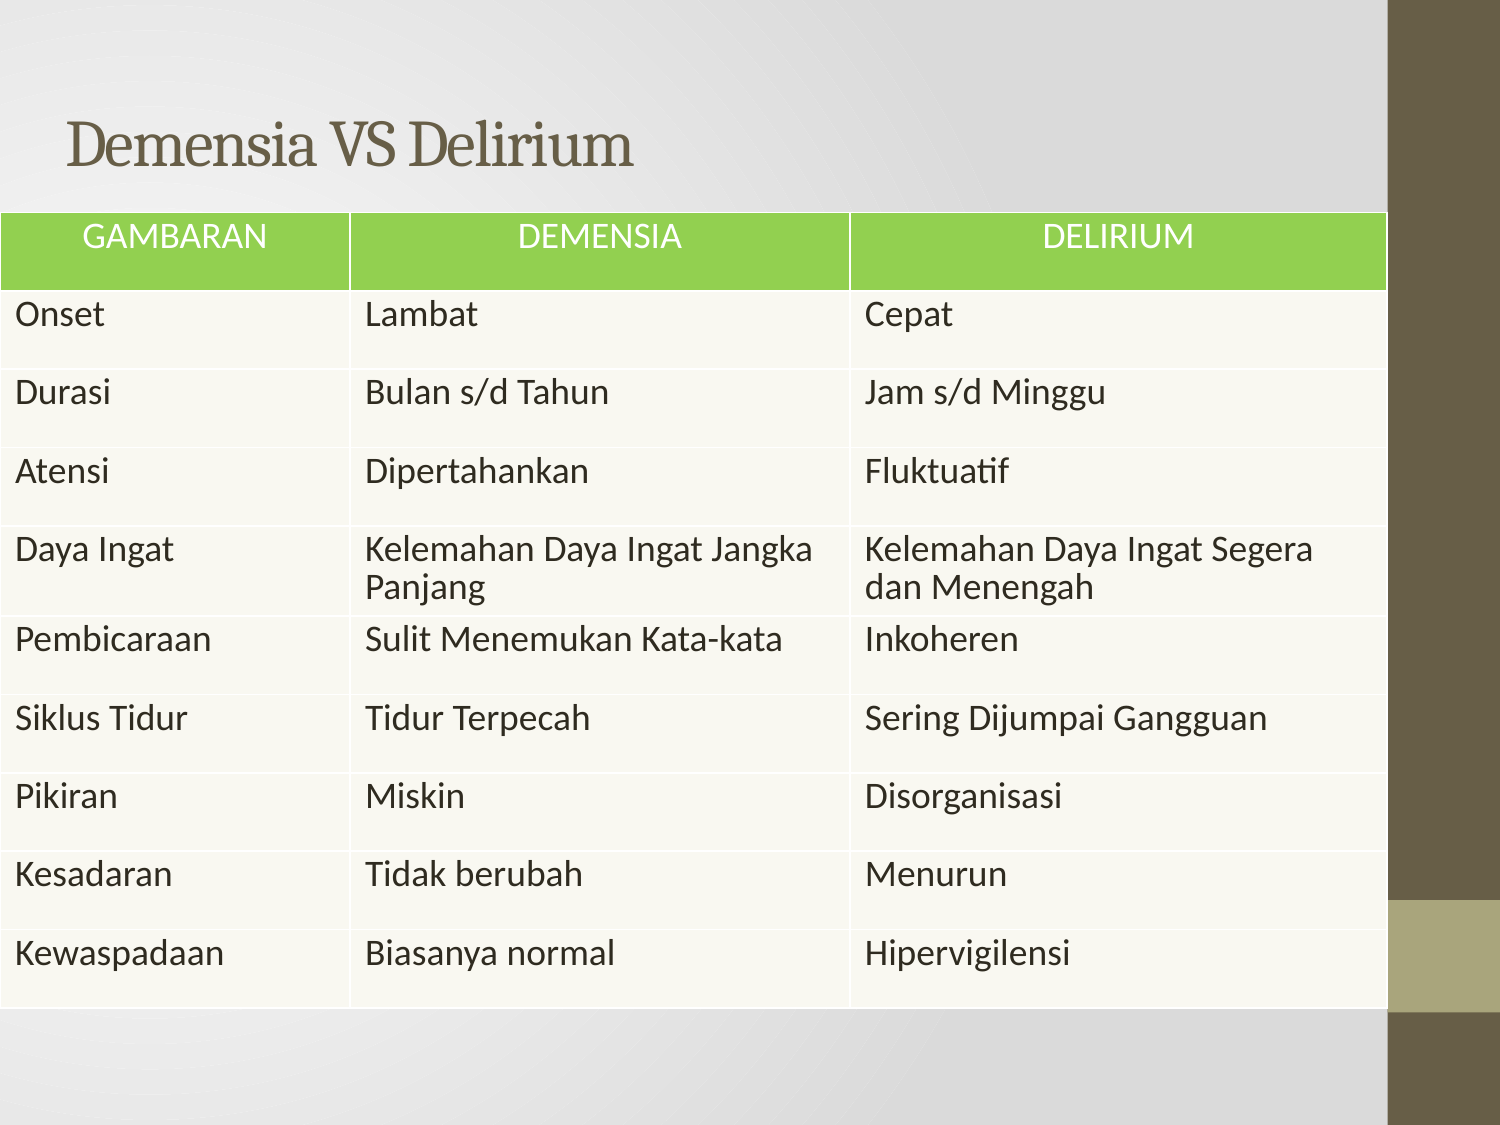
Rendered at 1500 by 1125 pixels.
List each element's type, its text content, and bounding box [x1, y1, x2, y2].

table_cell Biasanya normal [351, 930, 849, 1007]
table_cell Jam s/d Minggu [851, 370, 1386, 447]
table_cell Kelemahan Daya Ingat Segera dan Menengah [851, 527, 1386, 615]
table_cell Disorganisasi [851, 774, 1386, 850]
table_header DEMENSIA [351, 213, 849, 290]
table_cell Lambat [351, 292, 849, 368]
table_cell Tidak berubah [351, 852, 849, 929]
table_cell Hipervigilensi [851, 930, 1386, 1007]
table_cell Sulit Menemukan Kata-kata [351, 617, 849, 694]
table_cell Pikiran [1, 774, 349, 850]
table_cell Daya Ingat [1, 527, 349, 615]
table_cell Siklus Tidur [1, 695, 349, 772]
table_cell Onset [1, 292, 349, 368]
table_cell Bulan s/d Tahun [351, 370, 849, 447]
table_cell Tidur Terpecah [351, 695, 849, 772]
table_cell Fluktuatif [851, 448, 1386, 525]
table_cell Kelemahan Daya Ingat Jangka Panjang [351, 527, 849, 615]
table_header DELIRIUM [851, 213, 1386, 290]
table_cell Inkoheren [851, 617, 1386, 694]
table_cell Dipertahankan [351, 448, 849, 525]
table_cell Menurun [851, 852, 1386, 929]
table_cell Pembicaraan [1, 617, 349, 694]
title Demensia VS Delirium [50, 50, 1325, 192]
table_header GAMBARAN [1, 213, 349, 290]
table_cell Kesadaran [1, 852, 349, 929]
table_cell Kewaspadaan [1, 930, 349, 1007]
table_cell Cepat [851, 292, 1386, 368]
table_cell Miskin [351, 774, 849, 850]
table_cell Durasi [1, 370, 349, 447]
table_cell Sering Dijumpai Gangguan [851, 695, 1386, 772]
table_cell Atensi [1, 448, 349, 525]
